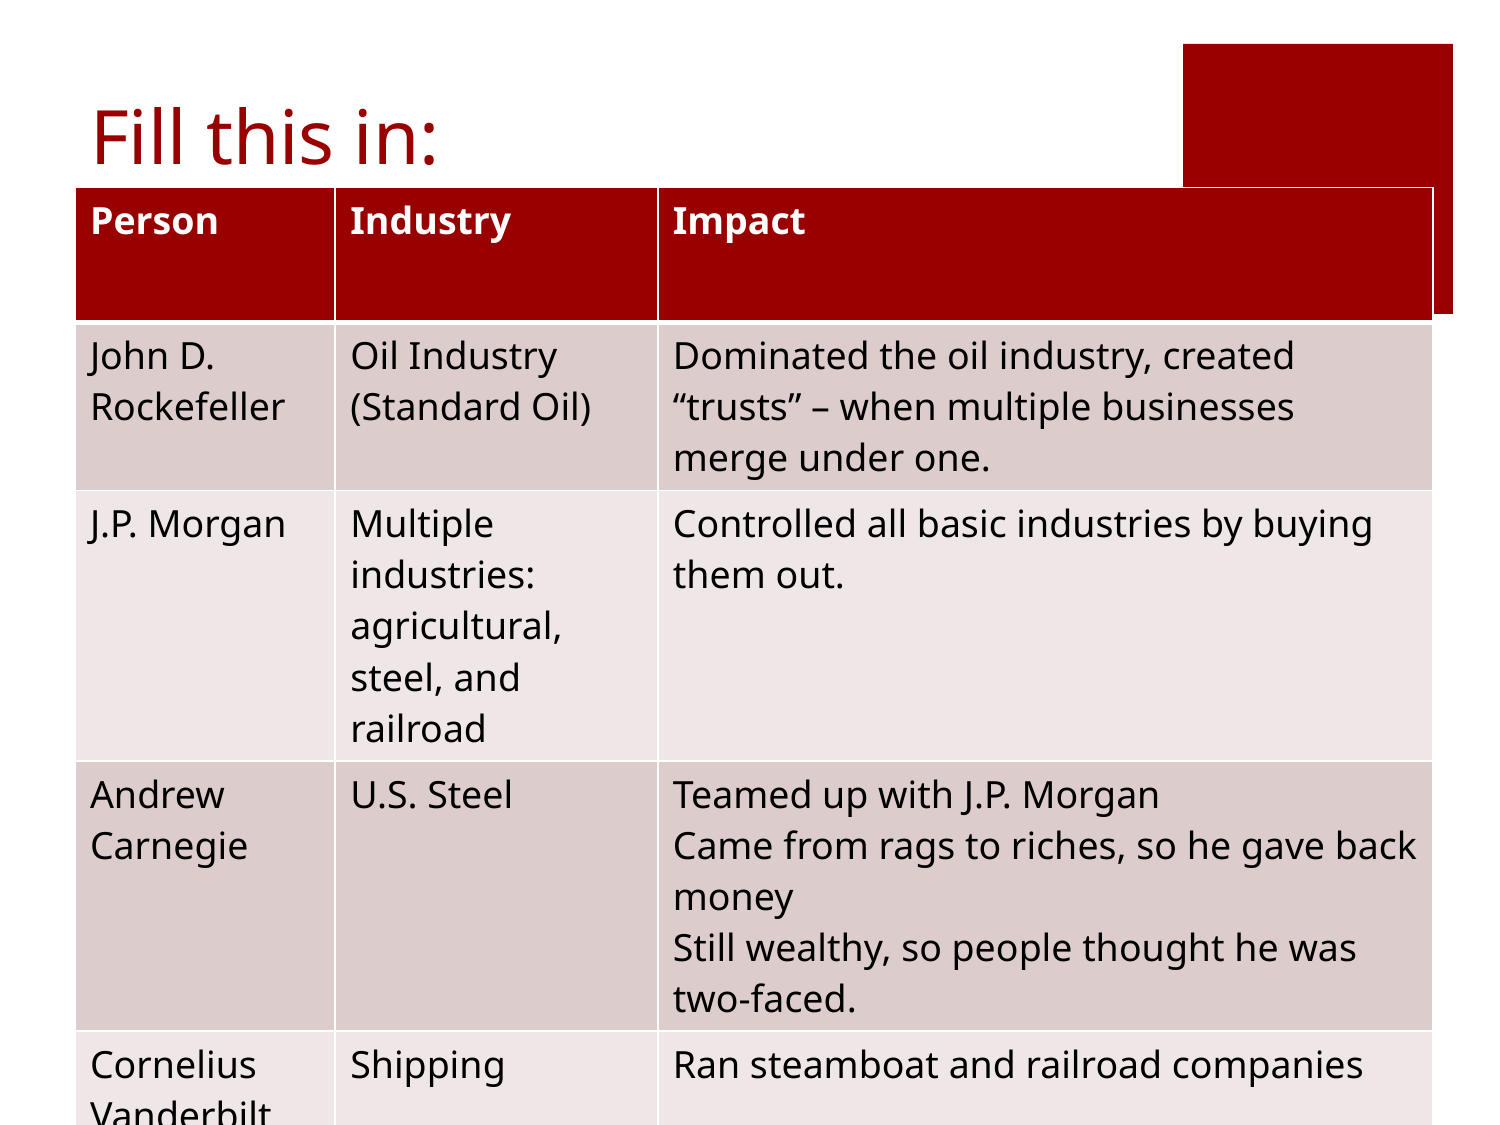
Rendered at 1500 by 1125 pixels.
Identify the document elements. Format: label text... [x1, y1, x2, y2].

table_cell Dominated the oil industry, created “trusts” – when multiple businesses merge under one. [659, 325, 1432, 490]
title Fill this in: [75, 0, 1143, 187]
table_cell U.S. Steel [336, 762, 657, 1030]
table_cell Shipping [336, 1032, 657, 1125]
table_cell Oil Industry (Standard Oil) [336, 325, 657, 490]
table_cell Andrew Carnegie [76, 762, 334, 1030]
table_header Industry [336, 188, 657, 320]
table_header Impact [659, 188, 1432, 320]
table_cell John D. Rockefeller [76, 325, 334, 490]
table_cell Teamed up with J.P. Morgan Came from rags to riches, so he gave back money Still wealthy, so people thought he was two-faced. [659, 762, 1432, 1030]
table_cell Multiple industries: agricultural, steel, and railroad [336, 491, 657, 760]
table_cell Controlled all basic industries by buying them out. [659, 491, 1432, 760]
table_cell J.P. Morgan [76, 491, 334, 760]
table_cell Ran steamboat and railroad companies [659, 1032, 1432, 1125]
table_header Person [76, 188, 334, 320]
table_cell Cornelius Vanderbilt [76, 1032, 334, 1125]
